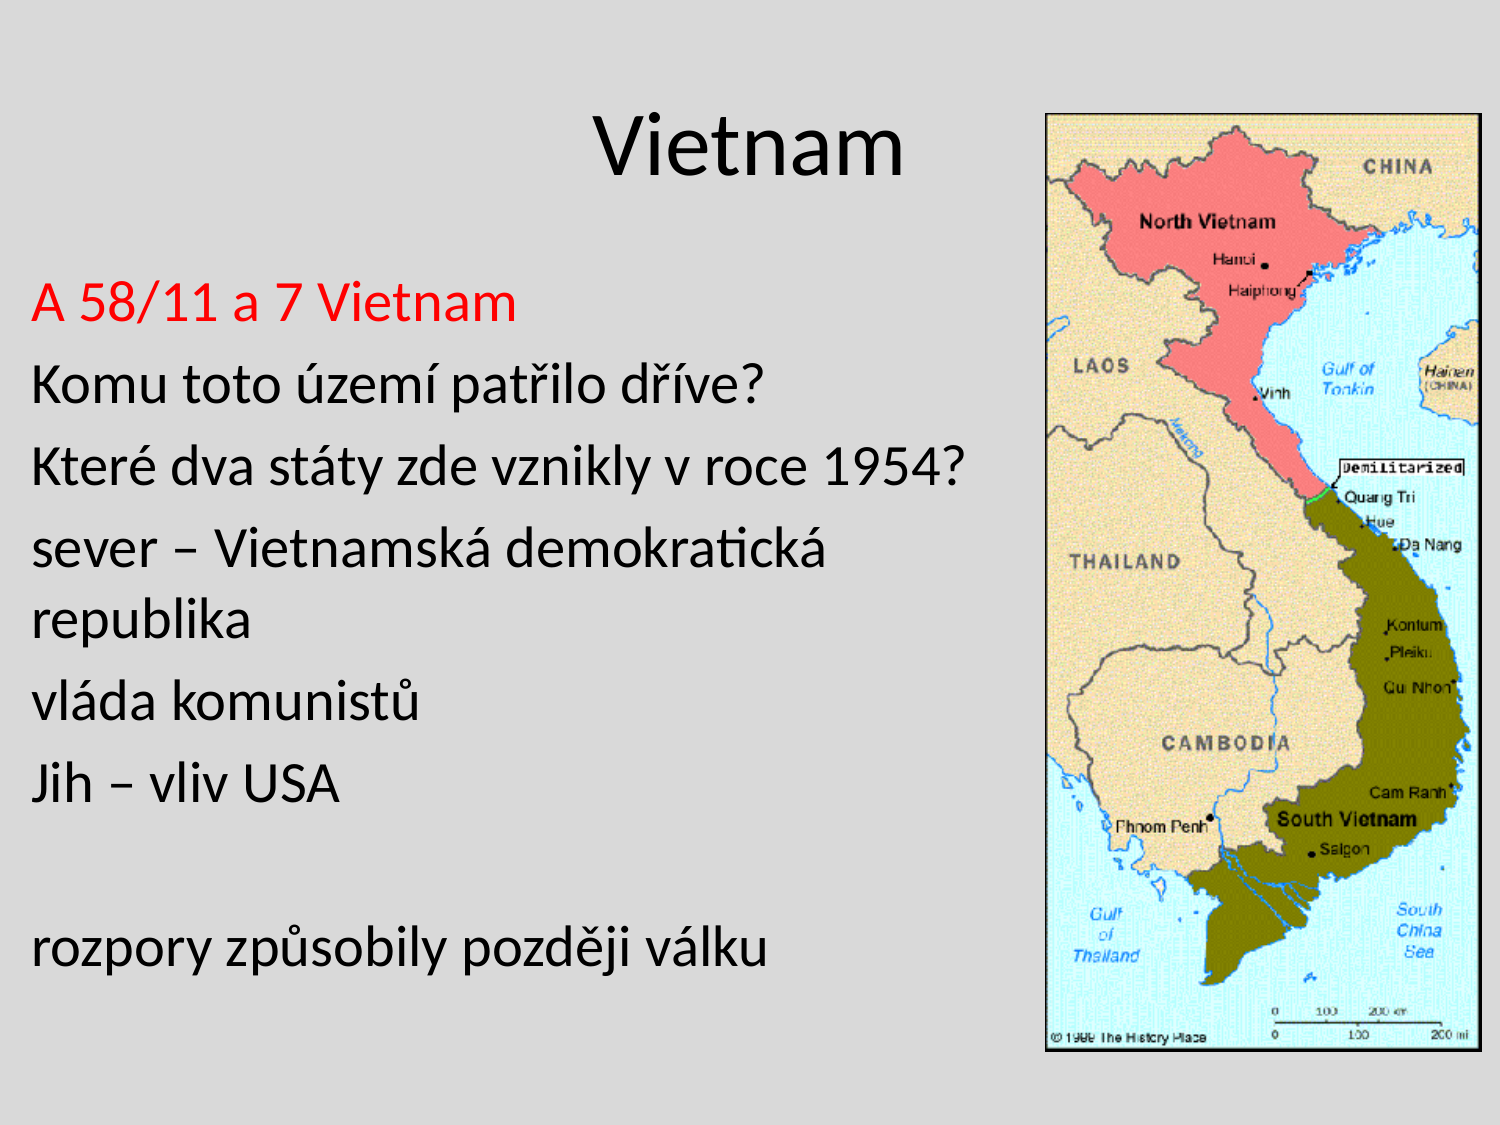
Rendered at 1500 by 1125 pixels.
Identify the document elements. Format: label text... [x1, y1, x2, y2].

title Vietnam [75, 45, 1425, 233]
list A 58/11 a 7 Vietnam Komu toto území patřilo dříve? Které dva státy zde vznikly v roce 1954? sever – Vietnamská demokratická republika vláda komunistů Jih – vliv USA rozpory způsobily později válku [15, 255, 1039, 994]
picture [1045, 113, 1482, 1052]
